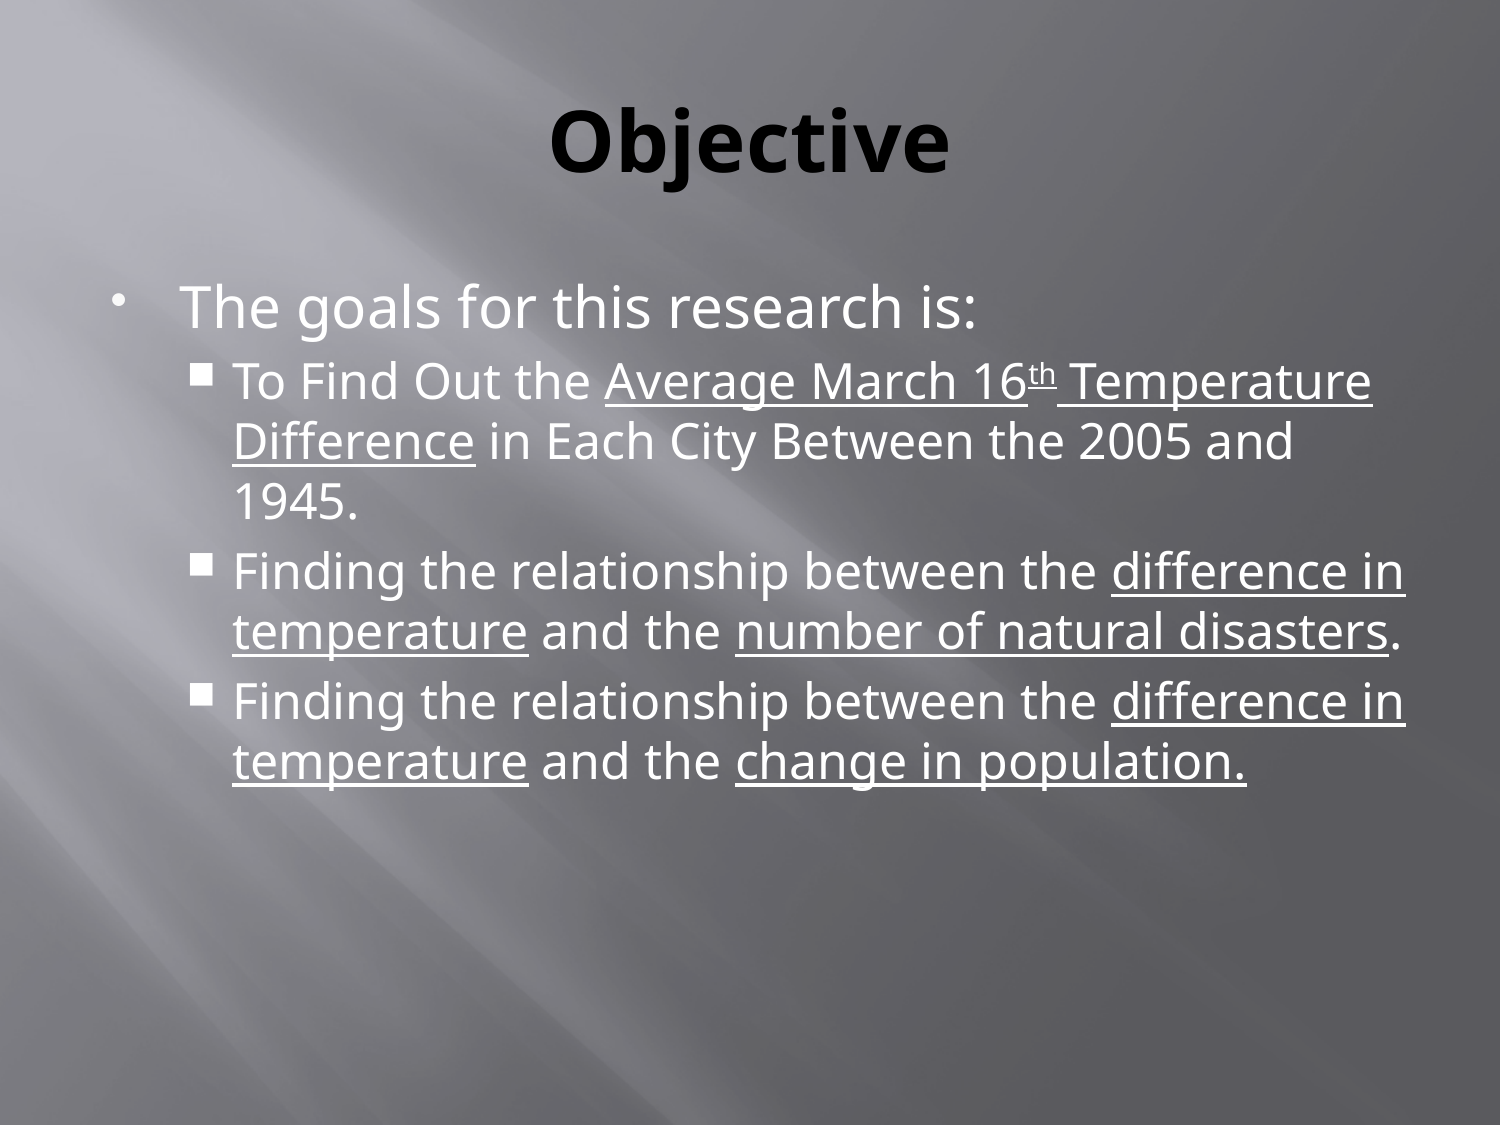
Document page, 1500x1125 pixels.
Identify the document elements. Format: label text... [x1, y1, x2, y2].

list The goals for this research is: To Find Out the Average March 16th Temperature Difference in Each City Between the 2005 and 1945. Finding the relationship between the difference in temperature and the number of natural disasters. Finding the relationship between the difference in temperature and the change in population. [75, 262, 1425, 1035]
title Objective [75, 45, 1425, 233]
